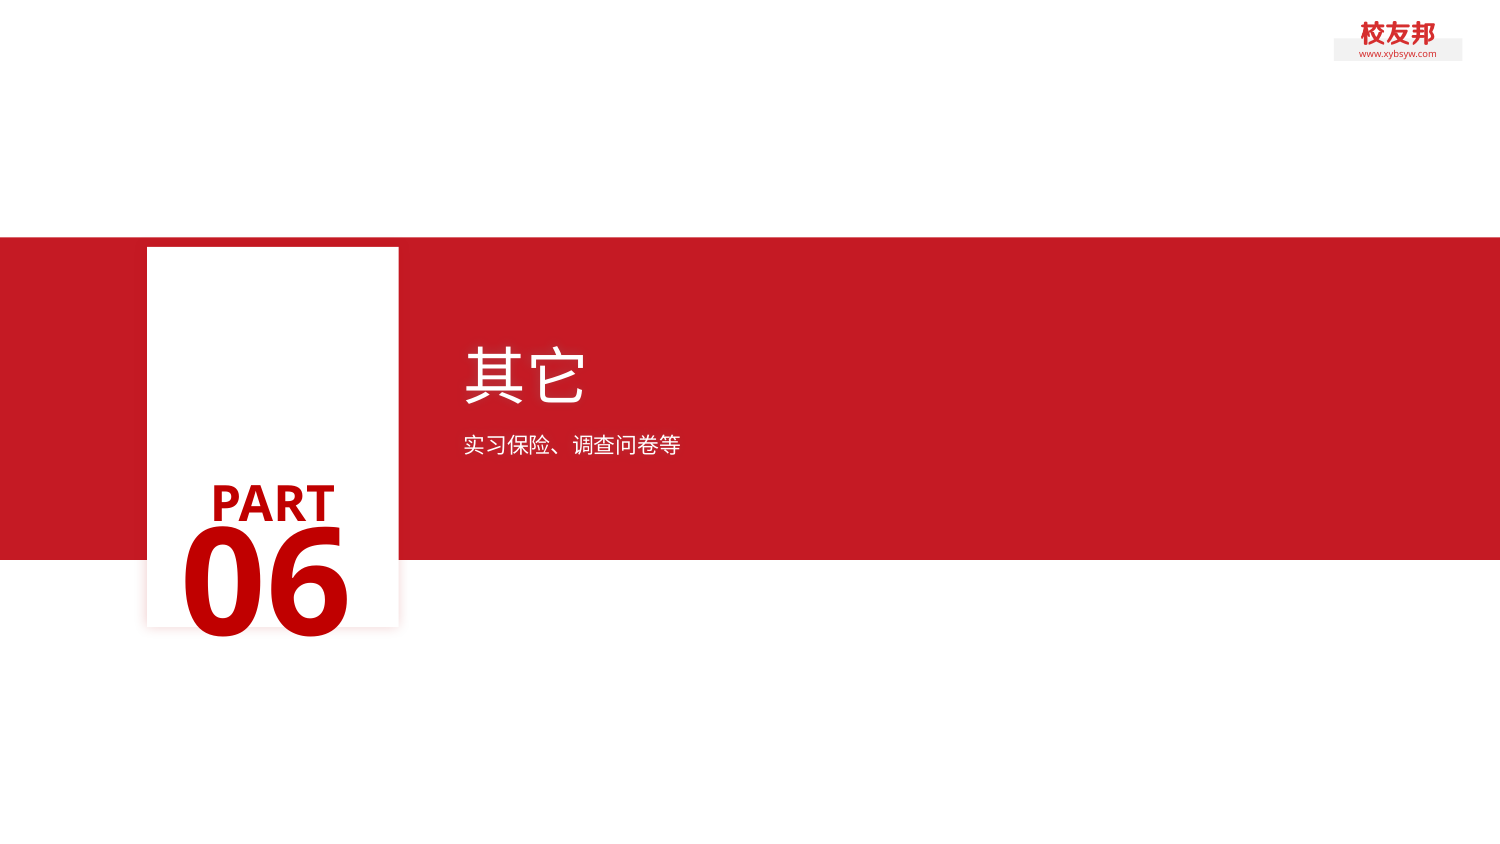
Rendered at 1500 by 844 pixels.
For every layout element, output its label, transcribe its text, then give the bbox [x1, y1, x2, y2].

text_box 3.可选择自定义维度 [142, 246, 147, 560]
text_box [1333, 21, 1463, 67]
text_box 06 [165, 297, 388, 673]
text_box 3.可选择自定义维度 [148, 242, 398, 246]
text_box [147, 246, 399, 628]
text_box [0, 237, 1500, 560]
text_box PART [165, 463, 350, 539]
text_box 其它 [456, 329, 1172, 419]
text_box 实习保险、调查问卷等 [456, 425, 1193, 464]
